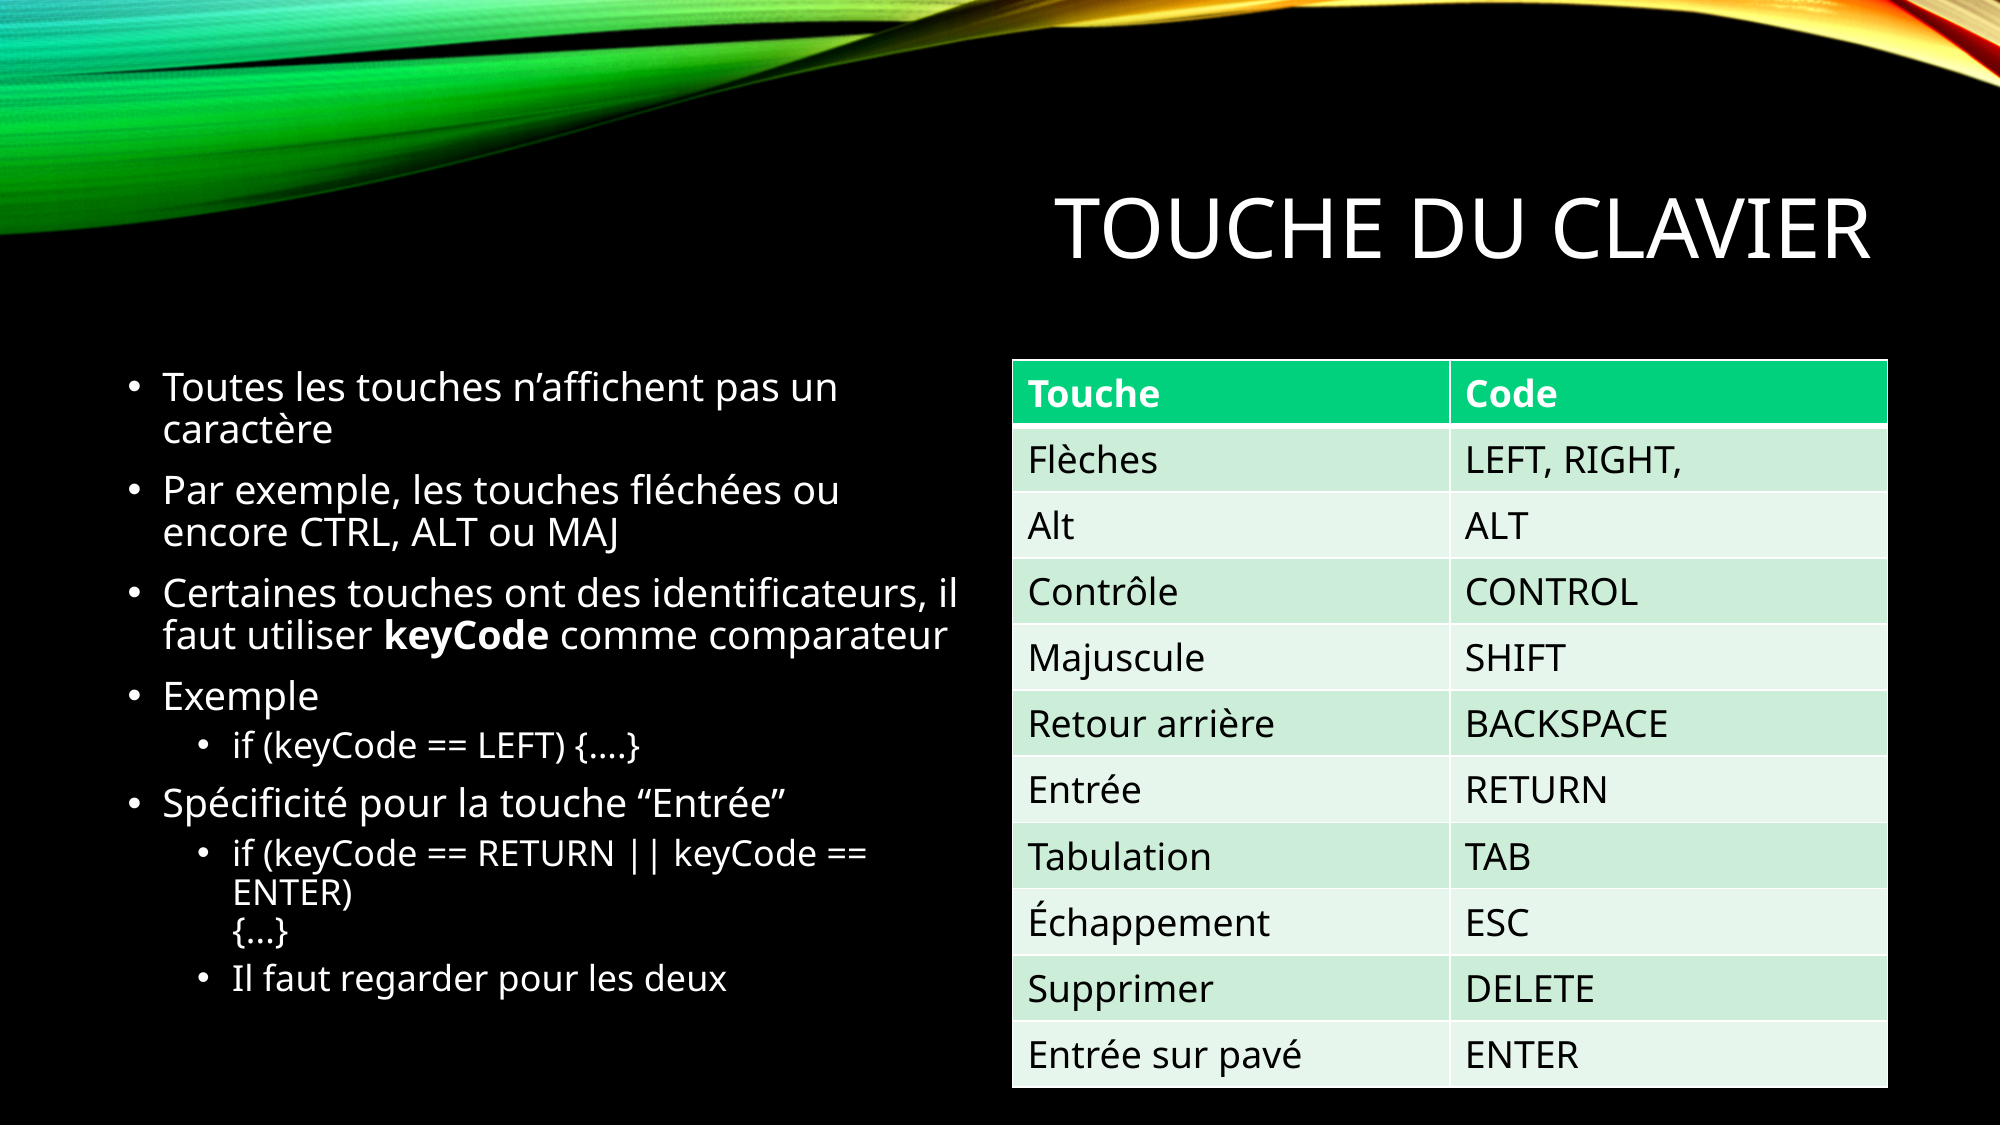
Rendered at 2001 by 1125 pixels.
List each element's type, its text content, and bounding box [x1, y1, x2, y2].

list Toutes les touches n’affichent pas un caractère Par exemple, les touches fléchées ou encore CTRL, ALT ou MAJ Certaines touches ont des identificateurs, il faut utiliser keyCode comme comparateur Exemple if (keyCode == LEFT) {….} Spécificité pour la touche “Entrée” if (keyCode == RETURN || keyCode == ENTER) {...} Il faut regarder pour les deux [112, 360, 988, 1021]
table_cell ENTER [1451, 1022, 1887, 1086]
table_cell RETURN [1451, 757, 1887, 822]
table_cell Alt [1013, 493, 1449, 557]
table_cell Flèches [1013, 429, 1449, 491]
table_cell SHIFT [1451, 625, 1887, 689]
table_cell TAB [1451, 823, 1887, 888]
table_cell Contrôle [1013, 559, 1449, 623]
table_header Code [1451, 361, 1887, 423]
table_cell Retour arrière [1013, 691, 1449, 755]
table_cell ESC [1451, 889, 1887, 954]
table_cell ALT [1451, 493, 1887, 557]
table_cell BACKSPACE [1451, 691, 1887, 755]
table_header Touche [1013, 361, 1449, 423]
table_cell Échappement [1013, 889, 1449, 954]
title Touche du clavier [474, 125, 1888, 338]
table_cell CONTROL [1451, 559, 1887, 623]
table_cell LEFT, RIGHT, [1451, 429, 1887, 491]
table_cell Supprimer [1013, 956, 1449, 1020]
table_cell Entrée [1013, 757, 1449, 822]
table_cell Majuscule [1013, 625, 1449, 689]
picture [0, 0, 2000, 237]
table_cell Tabulation [1013, 823, 1449, 888]
table_cell DELETE [1451, 956, 1887, 1020]
table_cell Entrée sur pavé [1013, 1022, 1449, 1086]
